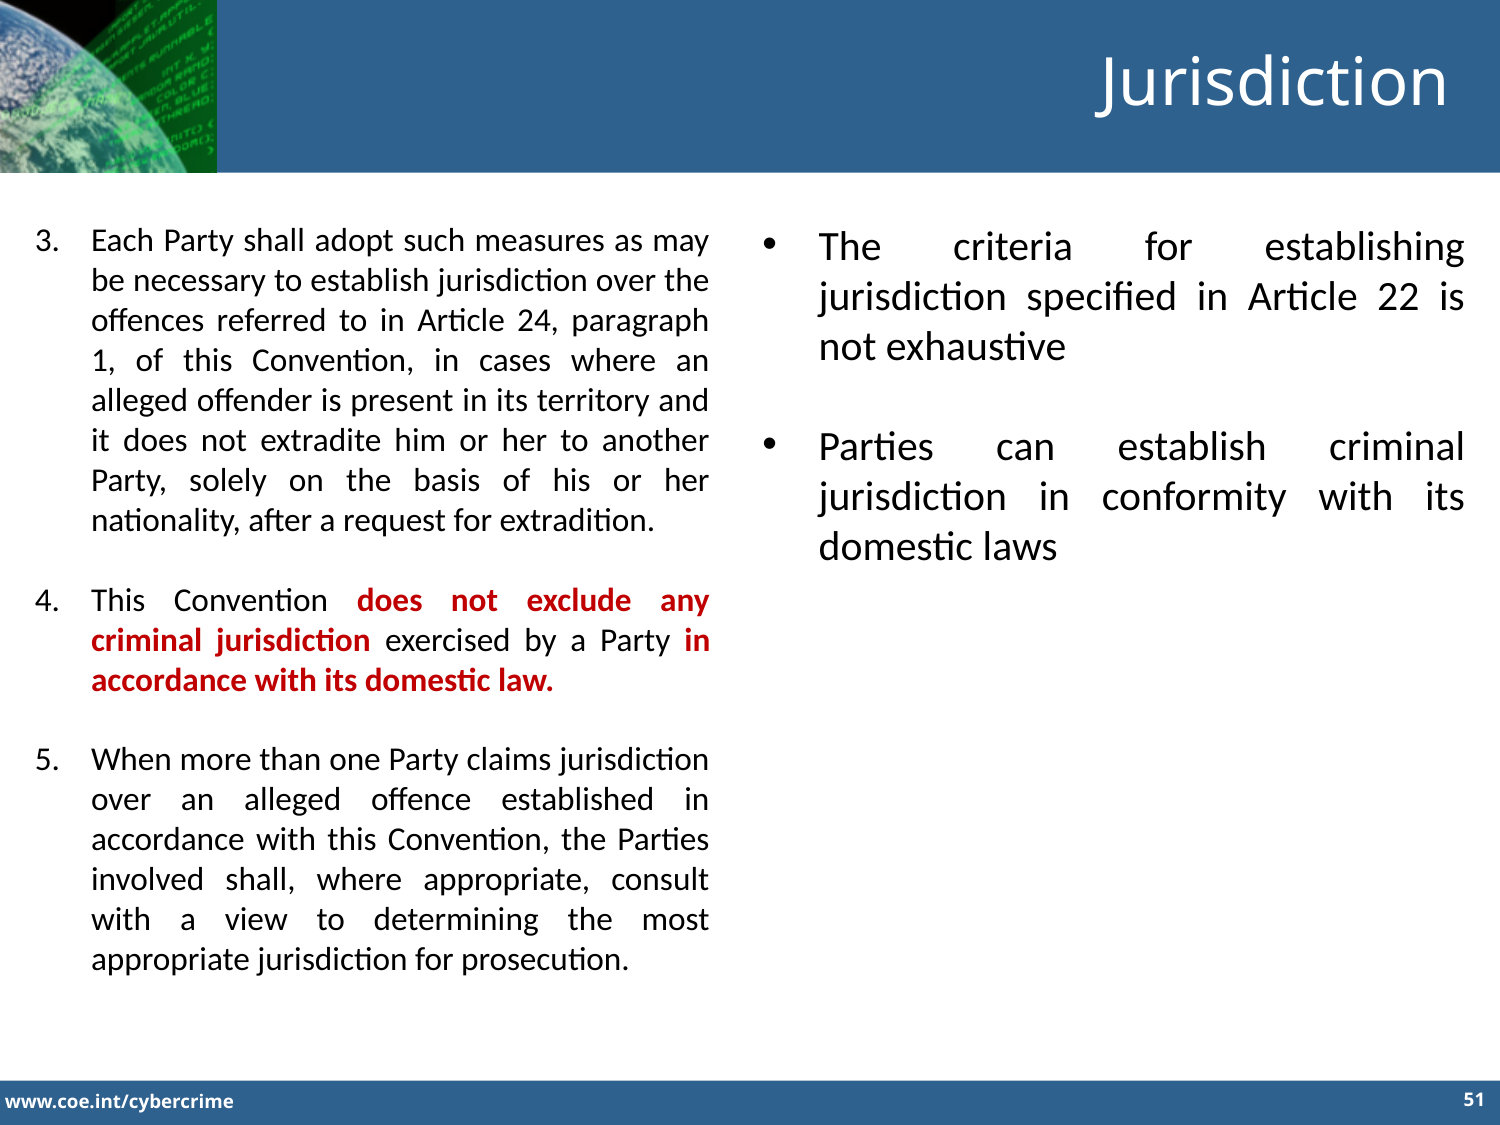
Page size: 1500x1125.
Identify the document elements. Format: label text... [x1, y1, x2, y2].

picture [0, 0, 217, 173]
text_box The criteria for establishing jurisdiction specified in Article 22 is not exhaustive Parties can establish criminal jurisdiction in conformity with its domestic laws [747, 211, 1480, 577]
text_box Each Party shall adopt such measures as may be necessary to establish jurisdiction over the offences referred to in Article 24, paragraph 1, of this Convention, in cases where an alleged offender is present in its territory and it does not extradite him or her to another Party, solely on the basis of his or her nationality, after a request for extradition. This Convention does not exclude any criminal jurisdiction exercised by a Party in accordance with its domestic law. When more than one Party claims jurisdiction over an alleged offence established in accordance with this Convention, the Parties involved shall, where appropriate, consult with a view to determining the most appropriate jurisdiction for prosecution. [19, 211, 726, 985]
text_box Jurisdiction [230, 31, 1483, 126]
